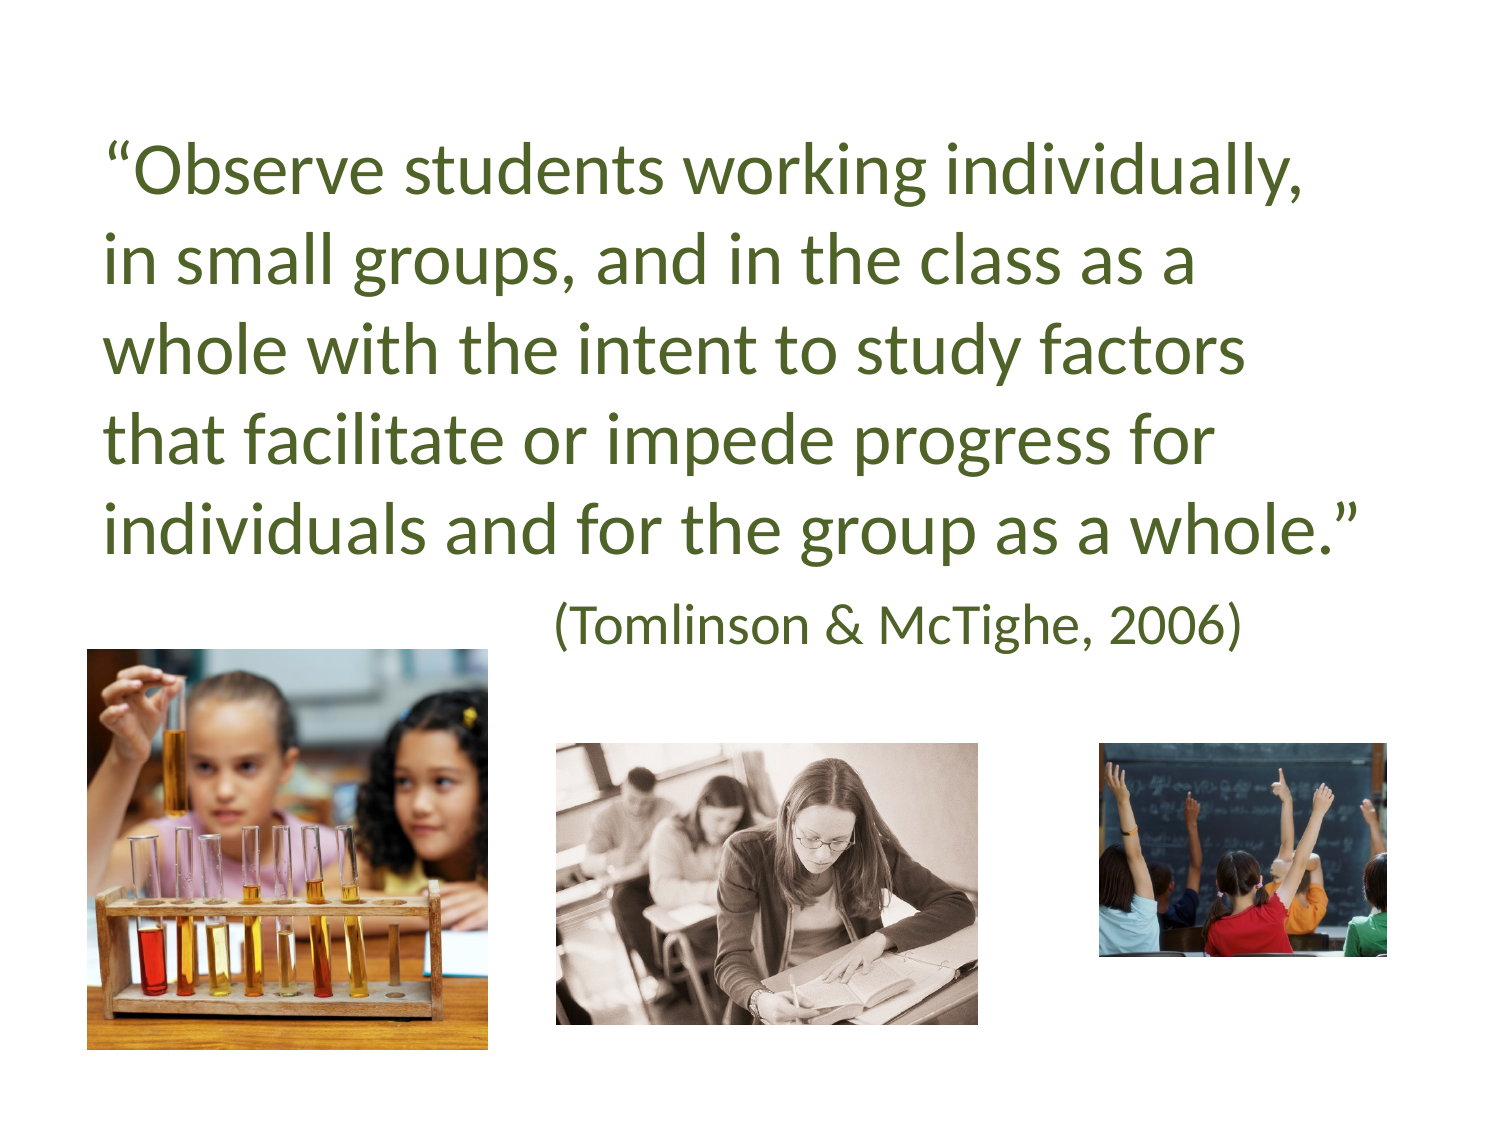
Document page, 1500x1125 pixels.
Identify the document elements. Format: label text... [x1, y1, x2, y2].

picture [555, 743, 978, 1025]
text_box “Observe students working individually, in small groups, and in the class as a whole with the intent to study factors that facilitate or impede progress for individuals and for the group as a whole.” (Tomlinson & McTighe, 2006) [87, 112, 1388, 668]
picture [1098, 742, 1387, 958]
picture [87, 649, 488, 1051]
